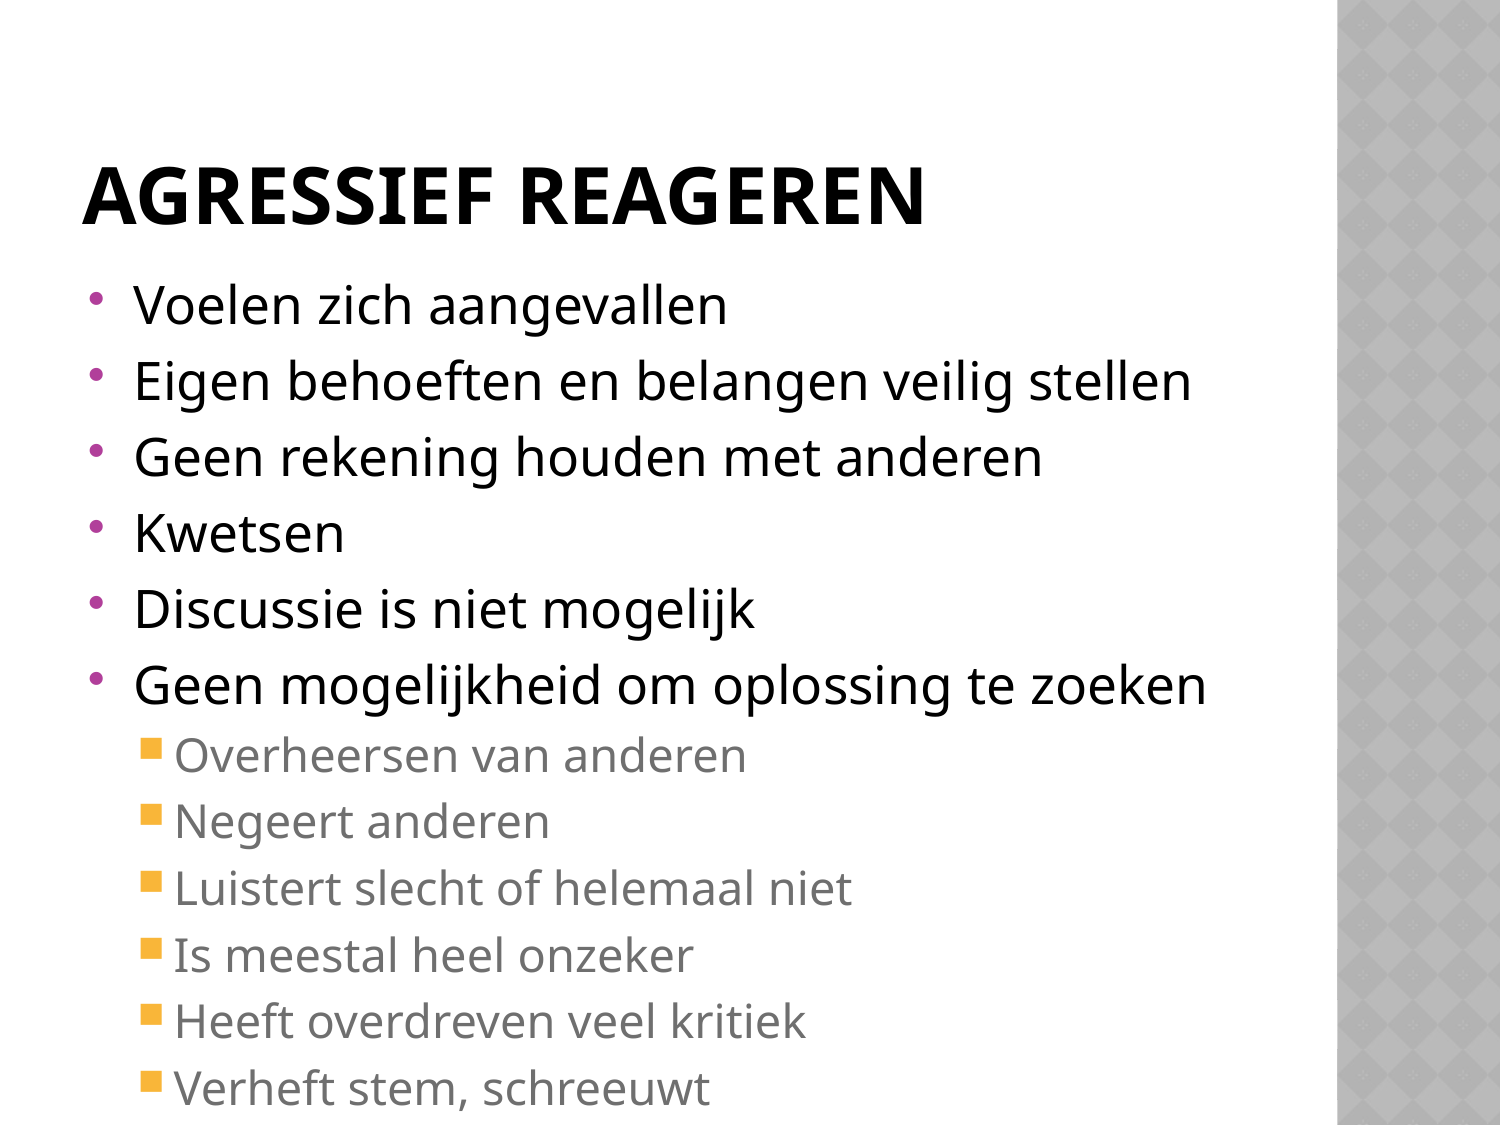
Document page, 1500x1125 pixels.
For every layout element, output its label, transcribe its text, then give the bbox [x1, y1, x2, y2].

list Voelen zich aangevallen Eigen behoeften en belangen veilig stellen Geen rekening houden met anderen Kwetsen Discussie is niet mogelijk Geen mogelijkheid om oplossing te zoeken Overheersen van anderen Negeert anderen Luistert slecht of helemaal niet Is meestal heel onzeker Heeft overdreven veel kritiek Verheft stem, schreeuwt [75, 264, 1263, 1125]
title Agressief reageren [75, 52, 1263, 240]
